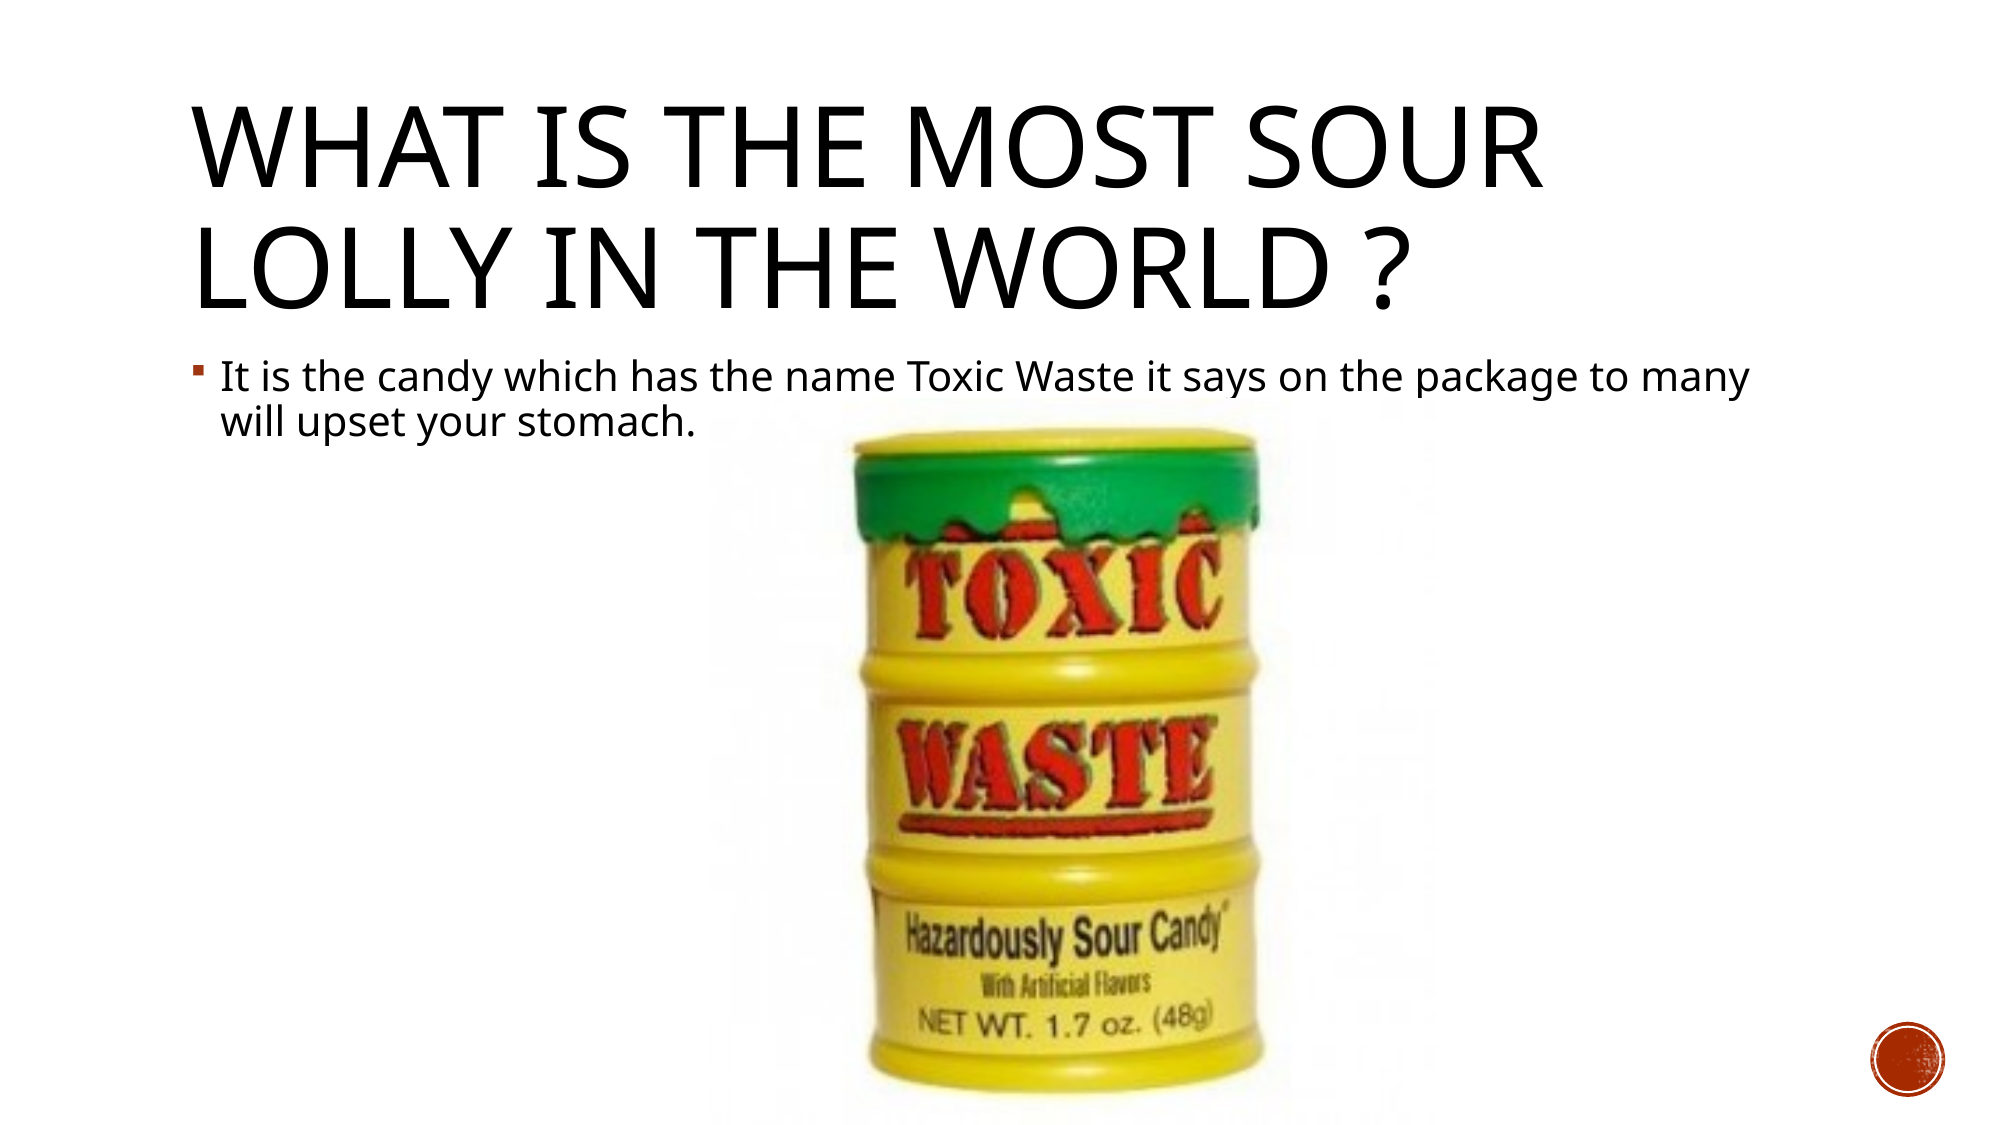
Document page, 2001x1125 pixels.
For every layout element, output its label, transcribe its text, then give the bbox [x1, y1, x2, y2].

title What is the most sour lolly in the world ? [175, 79, 1826, 344]
picture [710, 398, 1437, 1125]
list It is the candy which has the name Toxic Waste it says on the package to many will upset your stomach. [175, 348, 1826, 1013]
